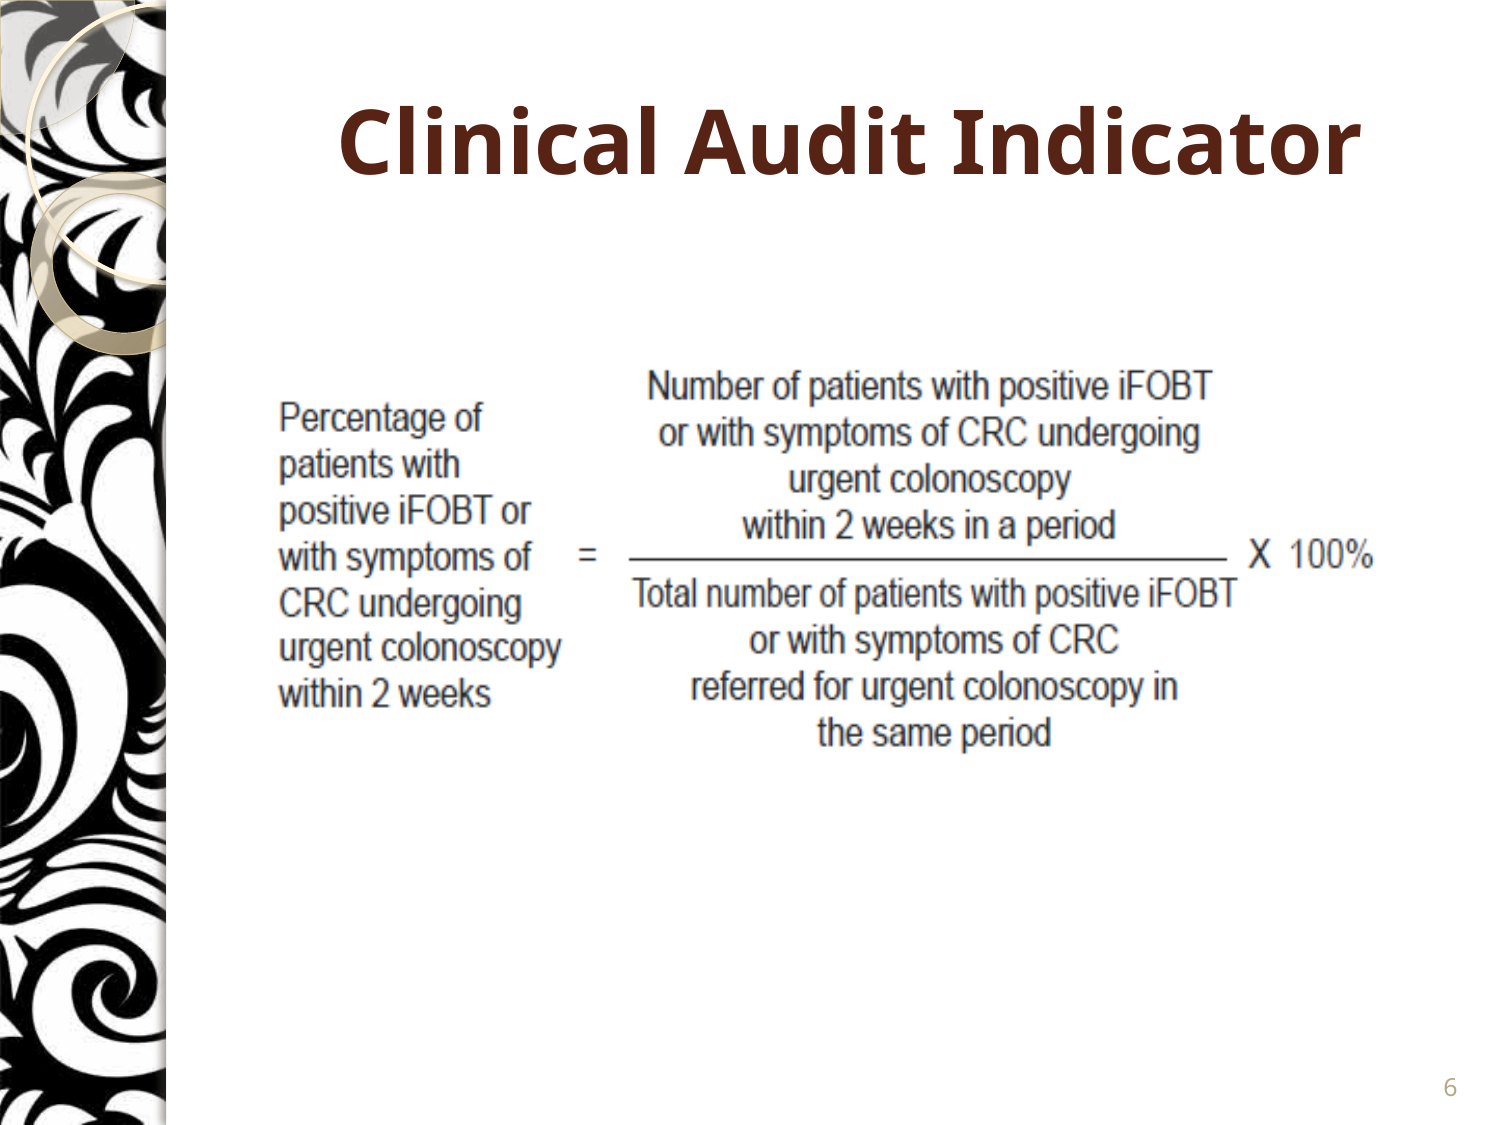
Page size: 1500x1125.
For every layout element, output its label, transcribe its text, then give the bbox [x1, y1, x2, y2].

picture [136, 0, 164, 4]
picture [53, 241, 160, 332]
picture [32, 13, 160, 207]
picture [0, 134, 166, 1125]
title Clinical Audit Indicator [235, 45, 1466, 233]
slide_number 6 [1413, 1034, 1488, 1113]
picture [62, 195, 160, 280]
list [262, 349, 1401, 765]
